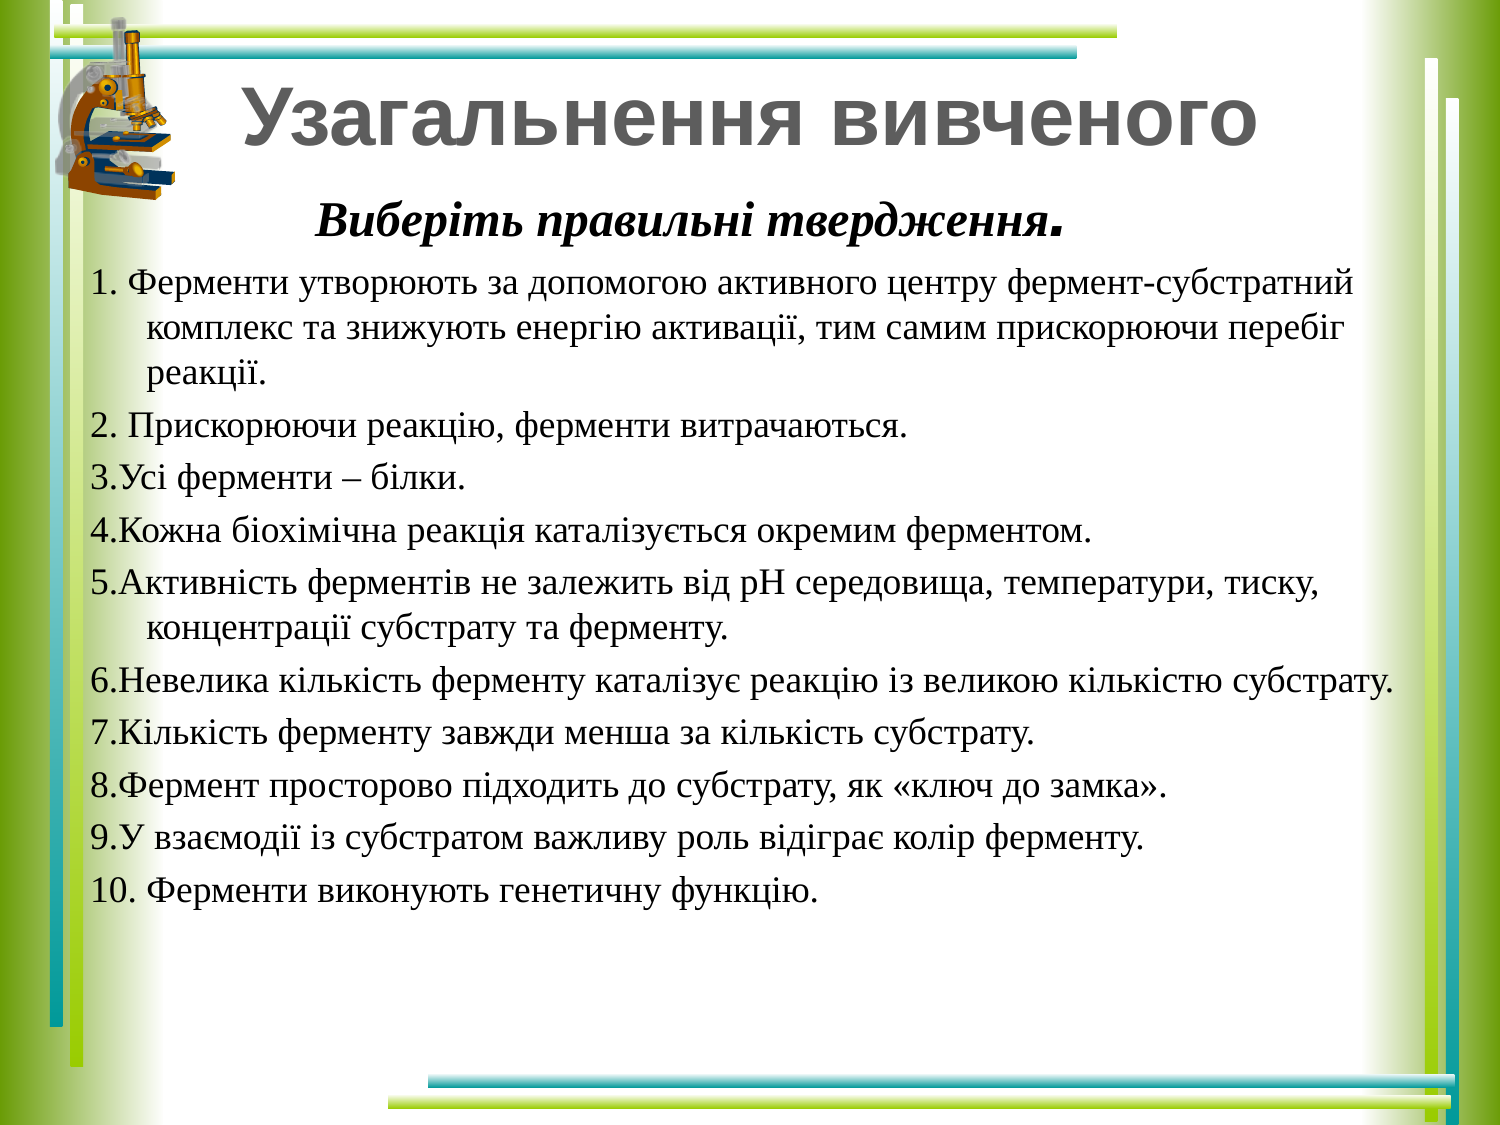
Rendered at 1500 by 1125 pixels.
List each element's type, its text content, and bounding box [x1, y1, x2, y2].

title Узагальнення вивченого [74, 37, 1426, 162]
list Виберіть правильні твердження. 1. Ферменти утворюють за допомогою активного центру фермент-субстратний комплекс та знижують енергію активації, тим самим прискорюючи перебіг реакції. 2. Прискорюючи реакцію, ферменти витрачаються. 3.Усі ферменти – білки. 4.Кожна біохімічна реакція каталізується окремим ферментом. 5.Активність ферментів не залежить від рН середовища, температури, тиску, концентрації субстрату та ферменту. 6.Невелика кількість ферменту каталізує реакцію із великою кількістю субстрату. 7.Кількість ферменту завжди менша за кількість субстрату. 8.Фермент просторово підходить до субстрату, як «ключ до замка». 9.У взаємодії із субстратом важливу роль відіграє колір ферменту. 10. Ферменти виконують генетичну функцію. [74, 162, 1426, 1006]
